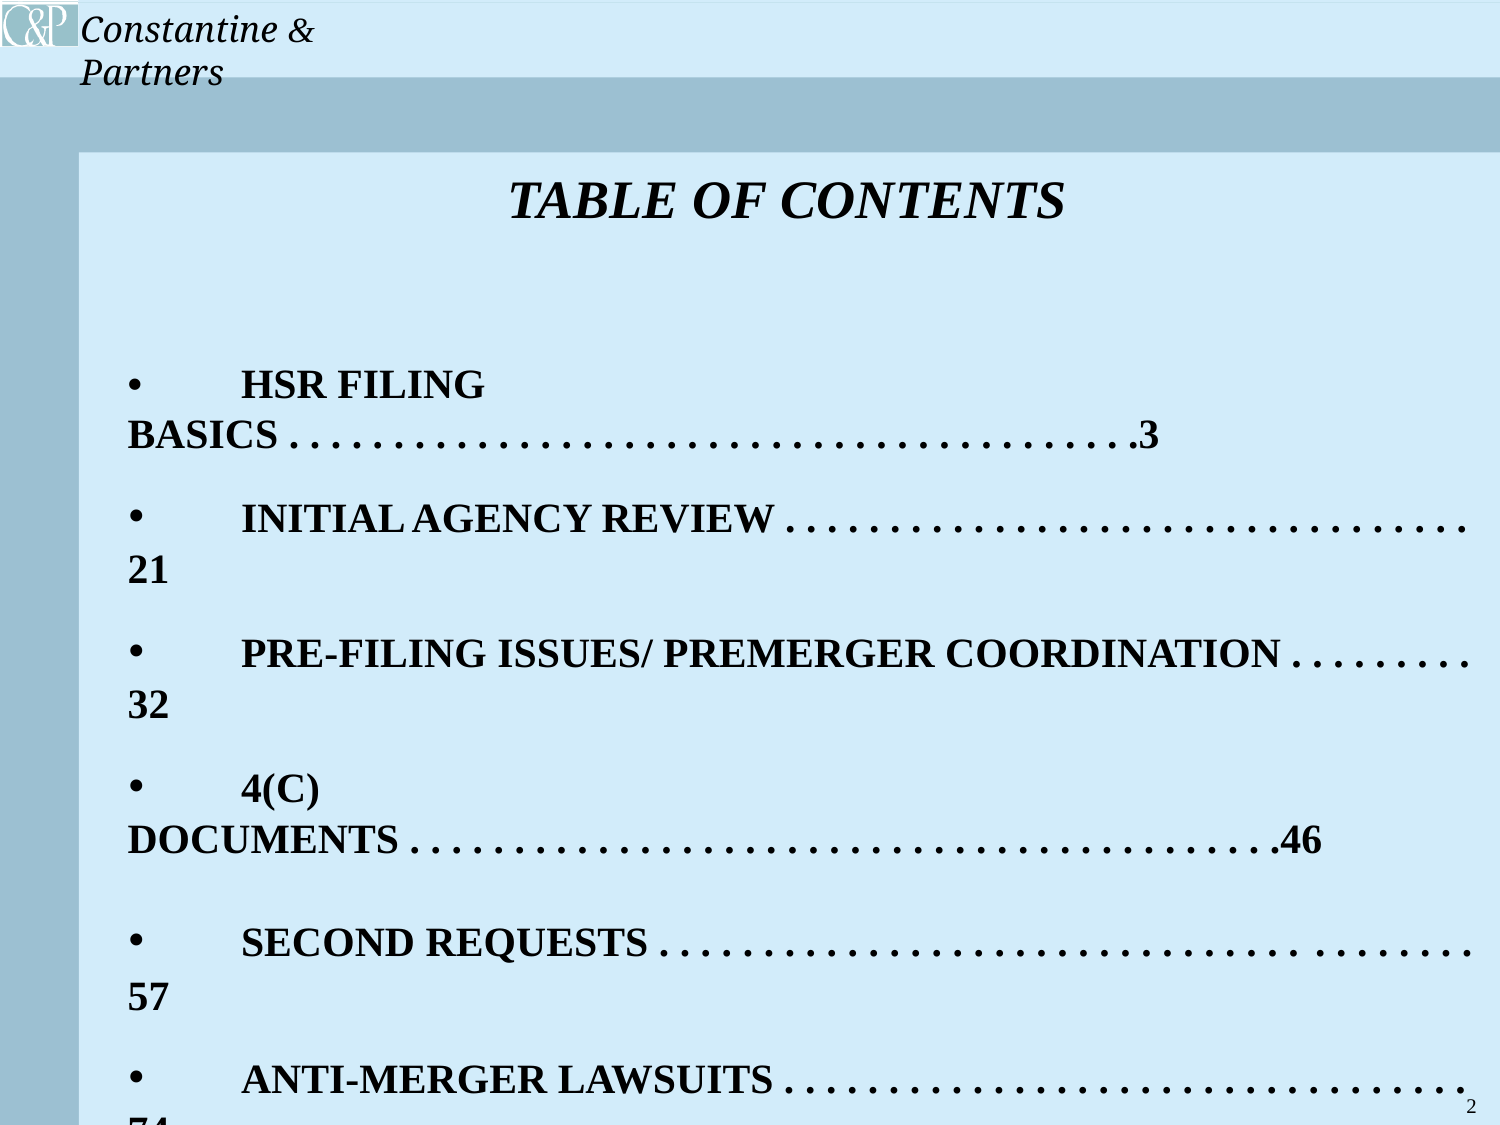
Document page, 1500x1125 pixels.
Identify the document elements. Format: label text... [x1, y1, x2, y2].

text_box • HSR FILING BASICS . . . . . . . . . . . . . . . . . . . . . . . . . . . . . . . . . . . . . . . . .3 • INITIAL AGENCY REVIEW . . . . . . . . . . . . . . . . . . . . . . . . . . . . . . . . . 21 • PRE-FILING ISSUES/ PREMERGER COORDINATION . . . . . . . . . 32 • 4(C) DOCUMENTS . . . . . . . . . . . . . . . . . . . . . . . . . . . . . . . . . . . . . . . . . .46 • SECOND REQUESTS . . . . . . . . . . . . . . . . . . . . . . . . . . . . . . . . . . . . . . . 57 • ANTI-MERGER LAWSUITS . . . . . . . . . . . . . . . . . . . . . . . . . . . . . . . . . 74 [74, 349, 1500, 1125]
text_box TABLE OF CONTENTS [74, 157, 1500, 237]
